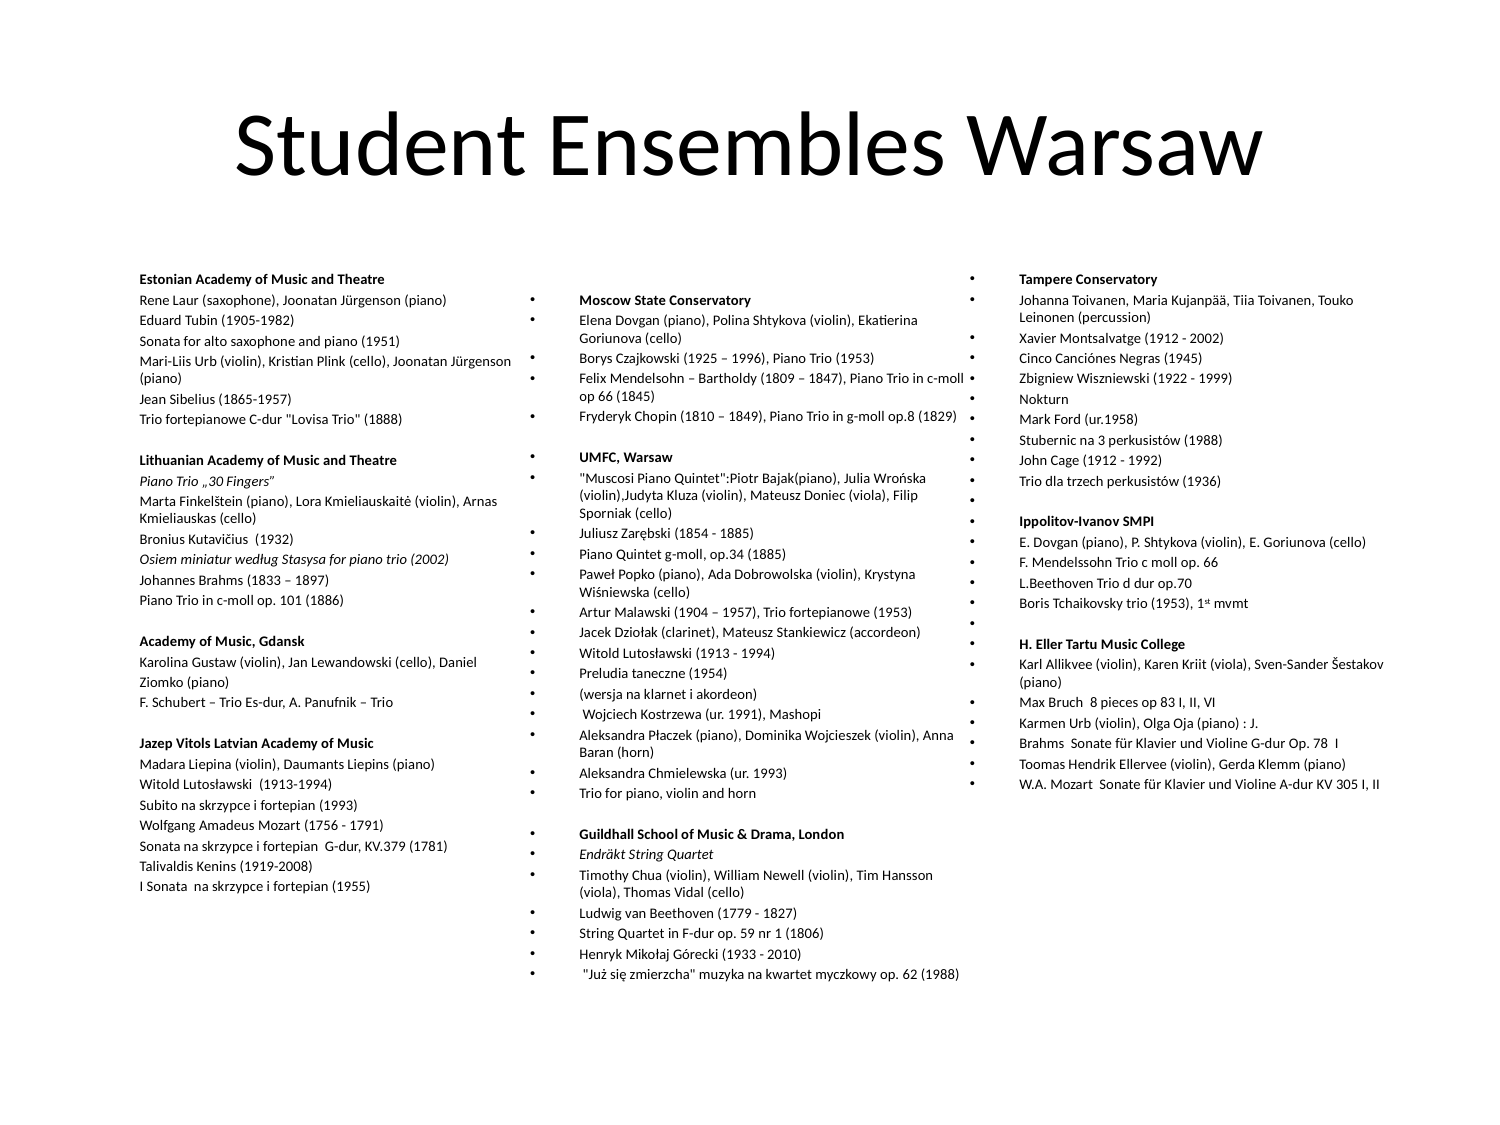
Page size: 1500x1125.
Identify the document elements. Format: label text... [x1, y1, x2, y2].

list Estonian Academy of Music and Theatre Rene Laur (saxophone), Joonatan Jürgenson (piano) Eduard Tubin (1905-1982) Sonata for alto saxophone and piano (1951) Mari-Liis Urb (violin), Kristian Plink (cello), Joonatan Jürgenson (piano) Jean Sibelius (1865-1957) Trio fortepianowe C-dur "Lovisa Trio" (1888) Lithuanian Academy of Music and Theatre Piano Trio „30 Fingers” Marta Finkelštein (piano), Lora Kmieliauskaitė (violin), Arnas Kmieliauskas (cello) Bronius Kutavičius (1932) Osiem miniatur według Stasysa for piano trio (2002) Johannes Brahms (1833 – 1897) Piano Trio in c-moll op. 101 (1886) Academy of Music, Gdansk Karolina Gustaw (violin), Jan Lewandowski (cello), Daniel Ziomko (piano) F. Schubert – Trio Es-dur, A. Panufnik – Trio Jazep Vitols Latvian Academy of Music Madara Liepina (violin), Daumants Liepins (piano) Witold Lutosławski (1913-1994) Subito na skrzypce i fortepian (1993) Wolfgang Amadeus Mozart (1756 - 1791) Sonata na skrzypce i fortepian G-dur, KV.379 (1781) Talivaldis Kenins (1919-2008) I Sonata na skrzypce i fortepian (1955) Moscow State Conservatory Elena Dovgan (piano), Polina Shtykova (violin), Ekatierina Goriunova (cello) Borys Czajkowski (1925 – 1996), Piano Trio (1953) Felix Mendelsohn – Bartholdy (1809 – 1847), Piano Trio in c-moll op 66 (1845) Fryderyk Chopin (1810 – 1849), Piano Trio in g-moll op.8 (1829) UMFC, Warsaw "Muscosi Piano Quintet":Piotr Bajak(piano), Julia Wrońska (violin),Judyta Kluza (violin), Mateusz Doniec (viola), Filip Sporniak (cello) Juliusz Zarębski (1854 - 1885) Piano Quintet g-moll, op.34 (1885) Paweł Popko (piano), Ada Dobrowolska (violin), Krystyna Wiśniewska (cello) Artur Malawski (1904 – 1957), Trio fortepianowe (1953) Jacek Dziołak (clarinet), Mateusz Stankiewicz (accordeon) Witold Lutosławski (1913 - 1994) Preludia taneczne (1954) (wersja na klarnet i akordeon) Wojciech Kostrzewa (ur. 1991), Mashopi Aleksandra Płaczek (piano), Dominika Wojcieszek (violin), Anna Baran (horn) Aleksandra Chmielewska (ur. 1993) Trio for piano, violin and horn Guildhall School of Music & Drama, London Endräkt String Quartet Timothy Chua (violin), William Newell (violin), Tim Hansson (viola), Thomas Vidal (cello) Ludwig van Beethoven (1779 - 1827) String Quartet in F-dur op. 59 nr 1 (1806) Henryk Mikołaj Górecki (1933 - 2010) "Już się zmierzcha" muzyka na kwartet myczkowy op. 62 (1988) Tampere Conservatory Johanna Toivanen, Maria Kujanpää, Tiia Toivanen, Touko Leinonen (percussion) Xavier Montsalvatge (1912 - 2002) Cinco Canciónes Negras (1945) Zbigniew Wiszniewski (1922 - 1999) Nokturn Mark Ford (ur.1958) Stubernic na 3 perkusistów (1988) John Cage (1912 - 1992) Trio dla trzech perkusistów (1936) Ippolitov-Ivanov SMPI E. Dovgan (piano), P. Shtykova (violin), E. Goriunova (cello) F. Mendelssohn Trio с moll op. 66 L.Beethoven Trio d dur op.70 Boris Tchaikovsky trio (1953), 1st mvmt H. Eller Tartu Music College Karl Allikvee (violin), Karen Kriit (viola), Sven-Sander Šestakov (piano) Max Bruch 8 pieces op 83 I, II, VI Karmen Urb (violin), Olga Oja (piano) : J. Brahms Sonate für Klavier und Violine G-dur Op. 78 I Toomas Hendrik Ellervee (violin), Gerda Klemm (piano) W.A. Mozart Sonate für Klavier und Violine A-dur KV 305 I, II [75, 262, 1425, 1005]
title Student Ensembles Warsaw [75, 45, 1425, 233]
